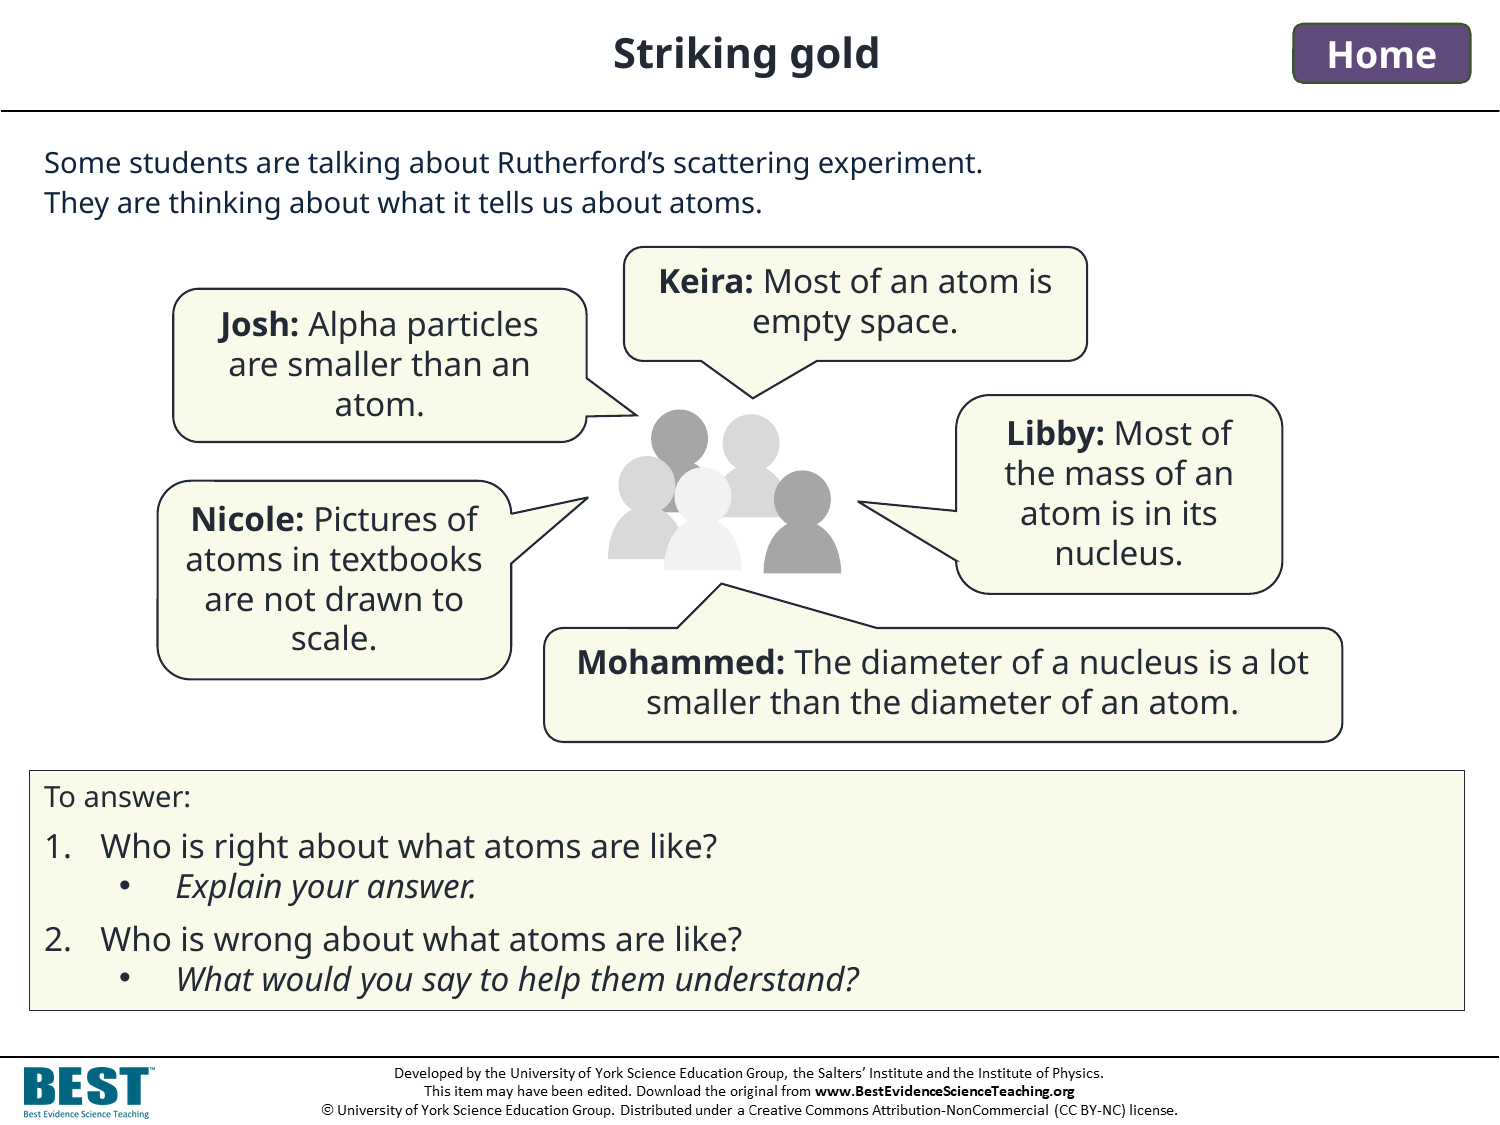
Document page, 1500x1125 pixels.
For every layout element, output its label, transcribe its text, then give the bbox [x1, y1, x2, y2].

text_box Striking gold [23, 4, 1471, 99]
picture [0, 110, 1500, 1125]
text_box Home [1292, 22, 1472, 84]
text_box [157, 246, 1343, 742]
